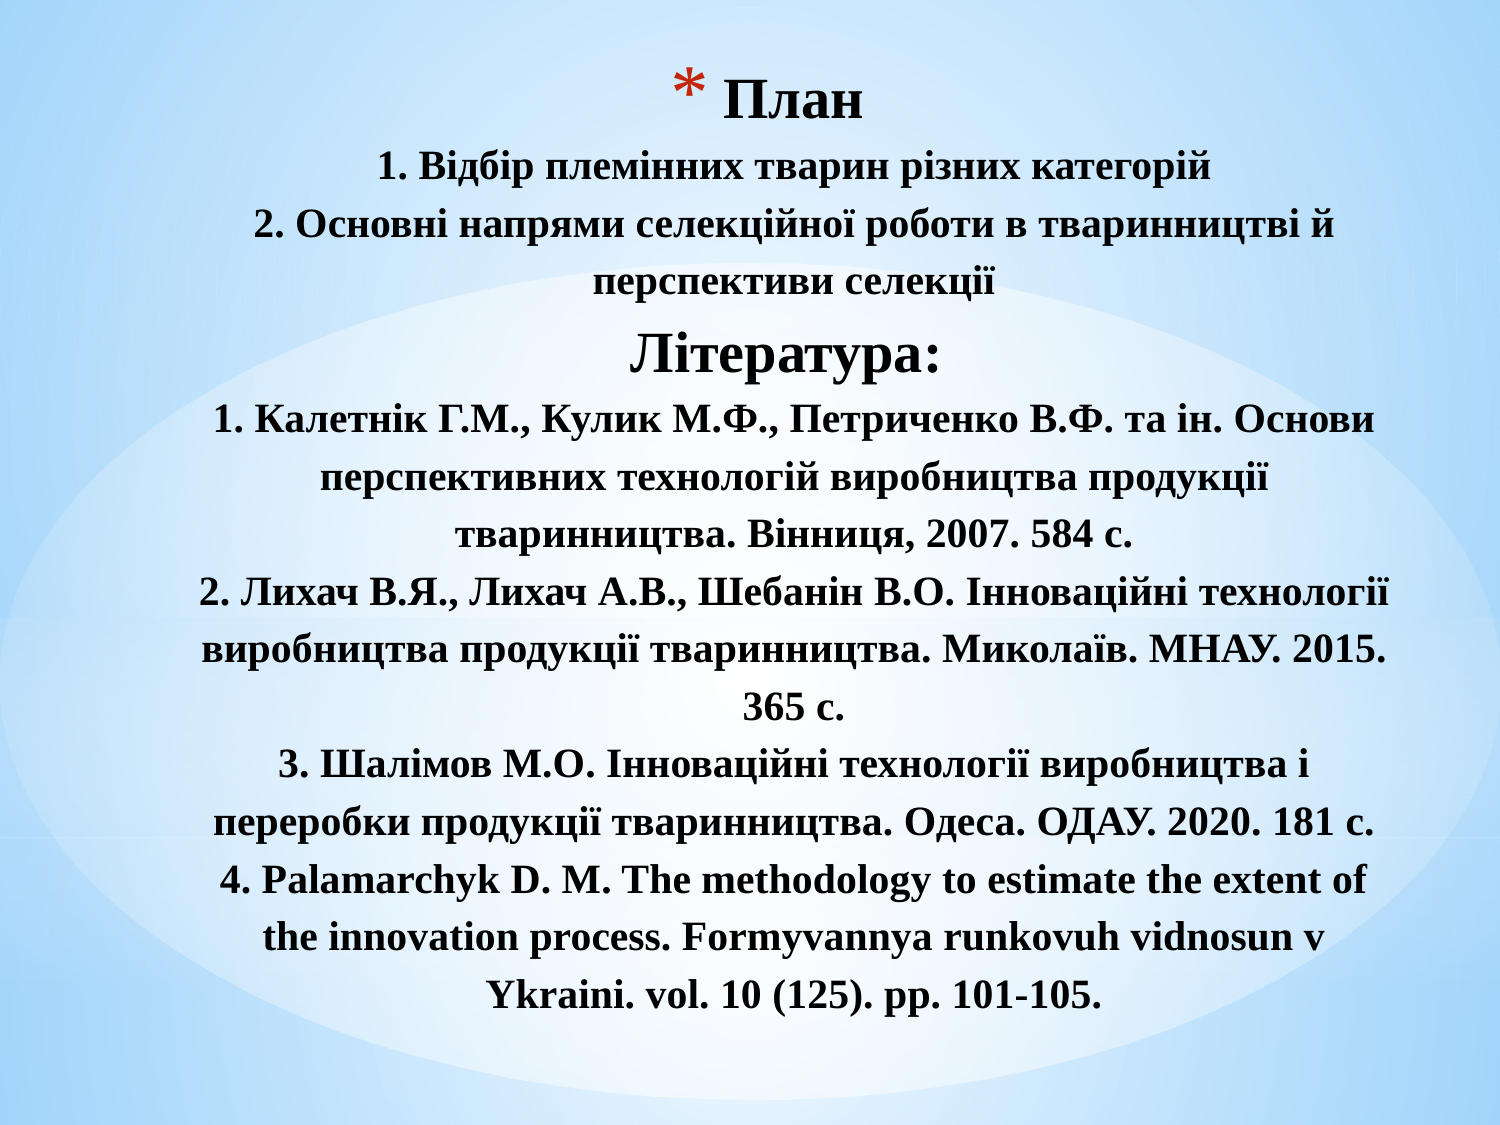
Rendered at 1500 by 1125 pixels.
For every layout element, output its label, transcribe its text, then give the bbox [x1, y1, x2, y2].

title План 1. Відбір племінних тварин різних категорій 2. Основні напрями селекційної роботи в тваринництві й перспективи селекції Література: 1. Калетнік Г.М., Кулик М.Ф., Петриченко В.Ф. та ін. Основи перспективних технологій виробництва продукції тваринництва. Вінниця, 2007. 584 с. 2. Лихач В.Я., Лихач А.В., Шебанін В.О. Інноваційні технології виробництва продукції тваринництва. Миколаїв. МНАУ. 2015. 365 с. 3. Шалімов М.О. Інноваційні технології виробництва і переробки продукції тваринництва. Одеса. ОДАУ. 2020. 181 с. 4. Palamarchyk D. M. The methodology to estimate the extent of the innovation process. Formyvannya runkovuh vidnosun v Ykraini. vol. 10 (125). pp. 101-105. [123, 42, 1412, 1071]
